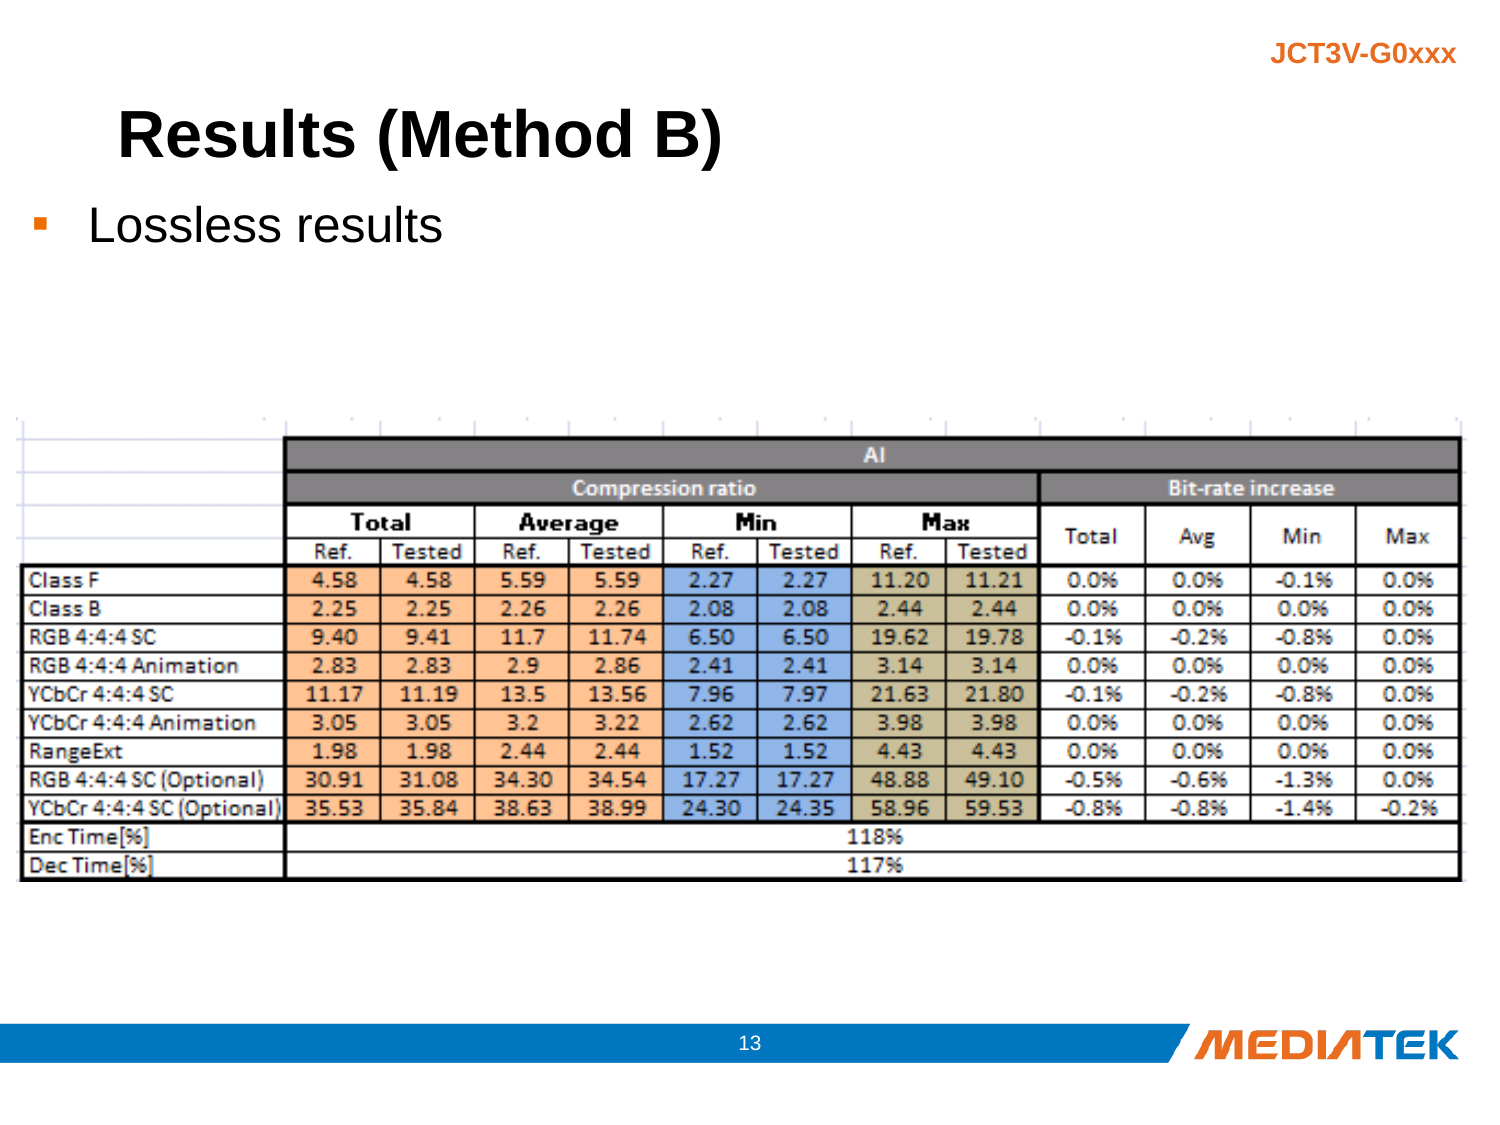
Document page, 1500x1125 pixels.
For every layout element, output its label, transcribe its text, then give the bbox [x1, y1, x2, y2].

picture [16, 417, 1468, 883]
picture [789, 1023, 1459, 1063]
slide_number 12 [711, 1022, 789, 1090]
picture [0, 1023, 711, 1063]
title Results (Method B) [101, 76, 1425, 185]
list Lossless results [16, 185, 1483, 1012]
